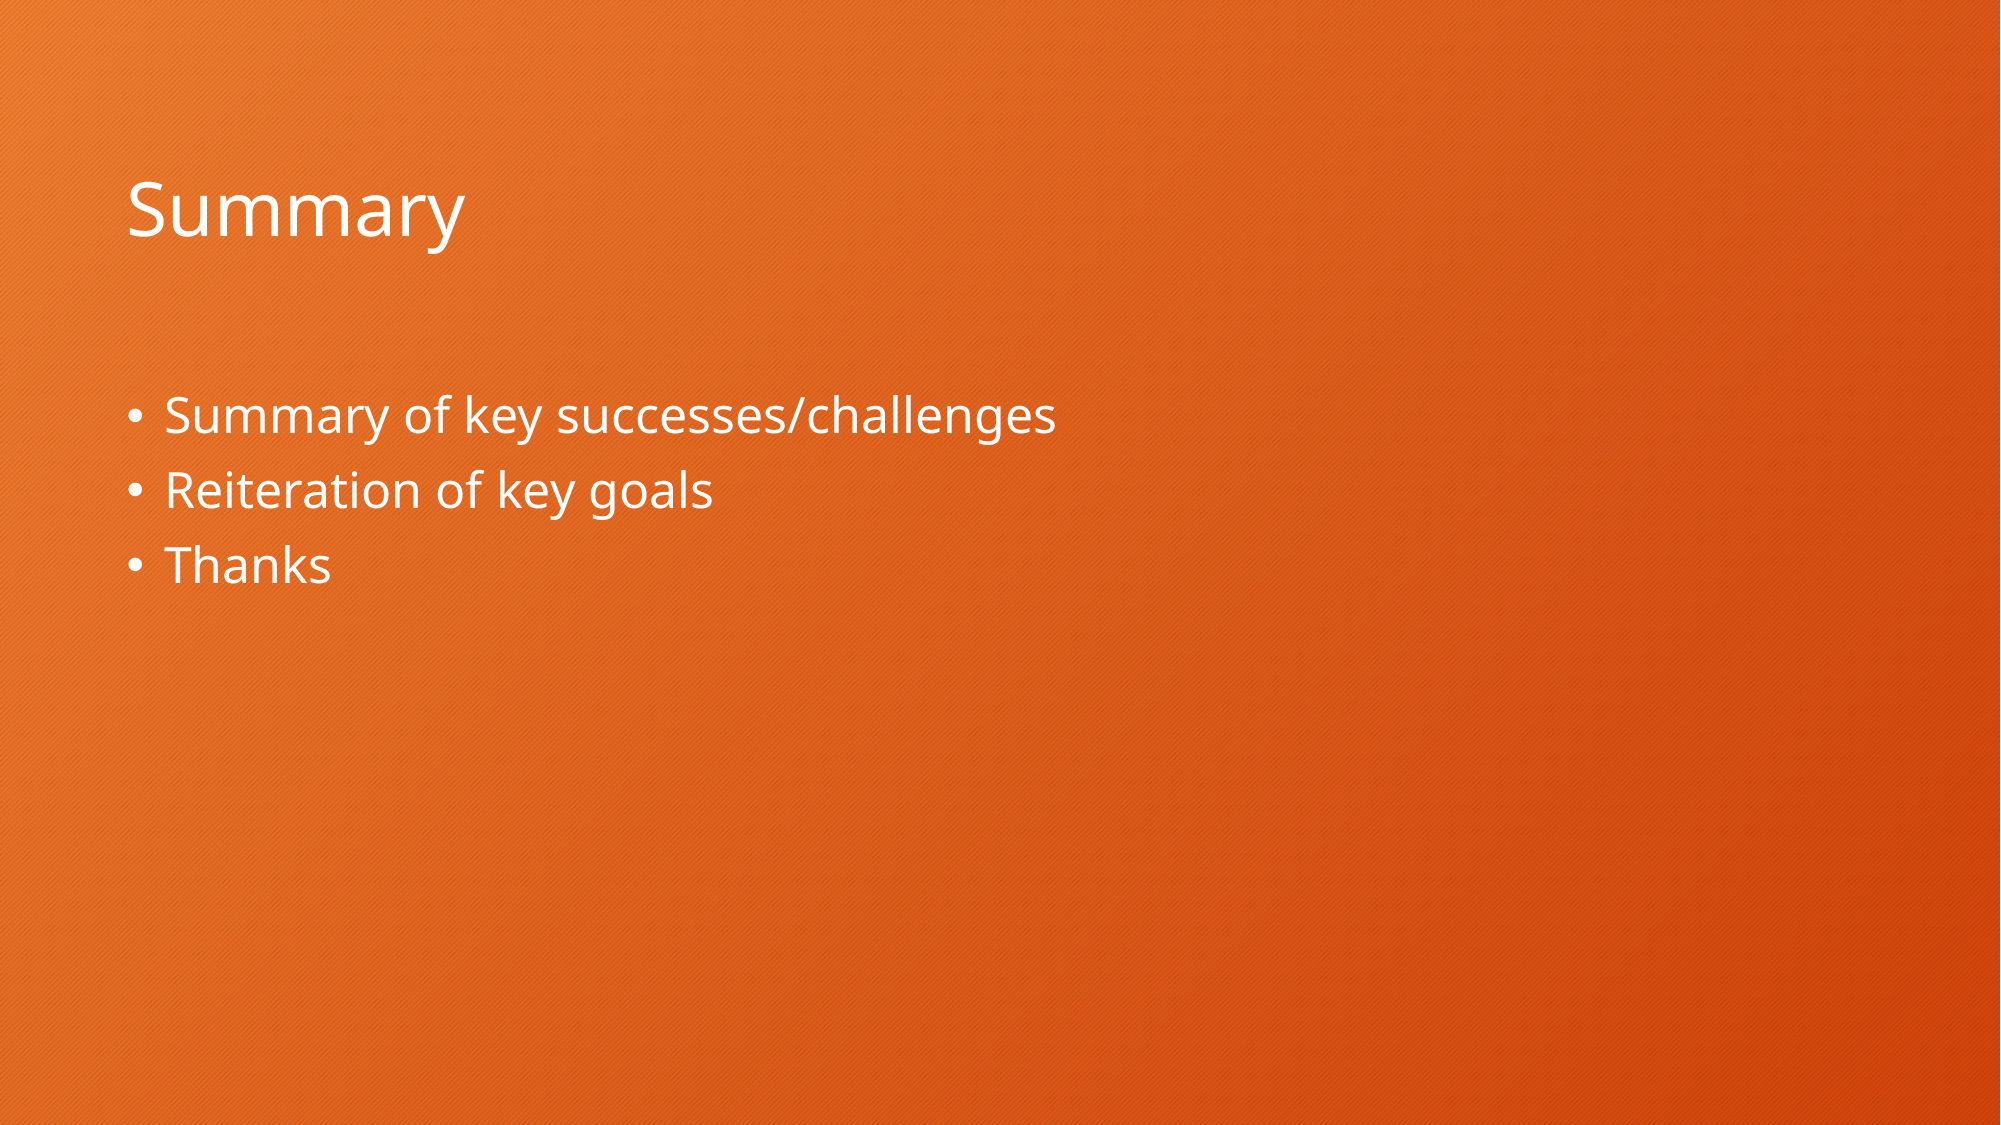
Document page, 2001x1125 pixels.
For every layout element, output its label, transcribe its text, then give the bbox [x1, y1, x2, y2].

title Summary [111, 123, 1689, 301]
list Summary of key successes/challenges Reiteration of key goals Thanks [111, 383, 1689, 974]
